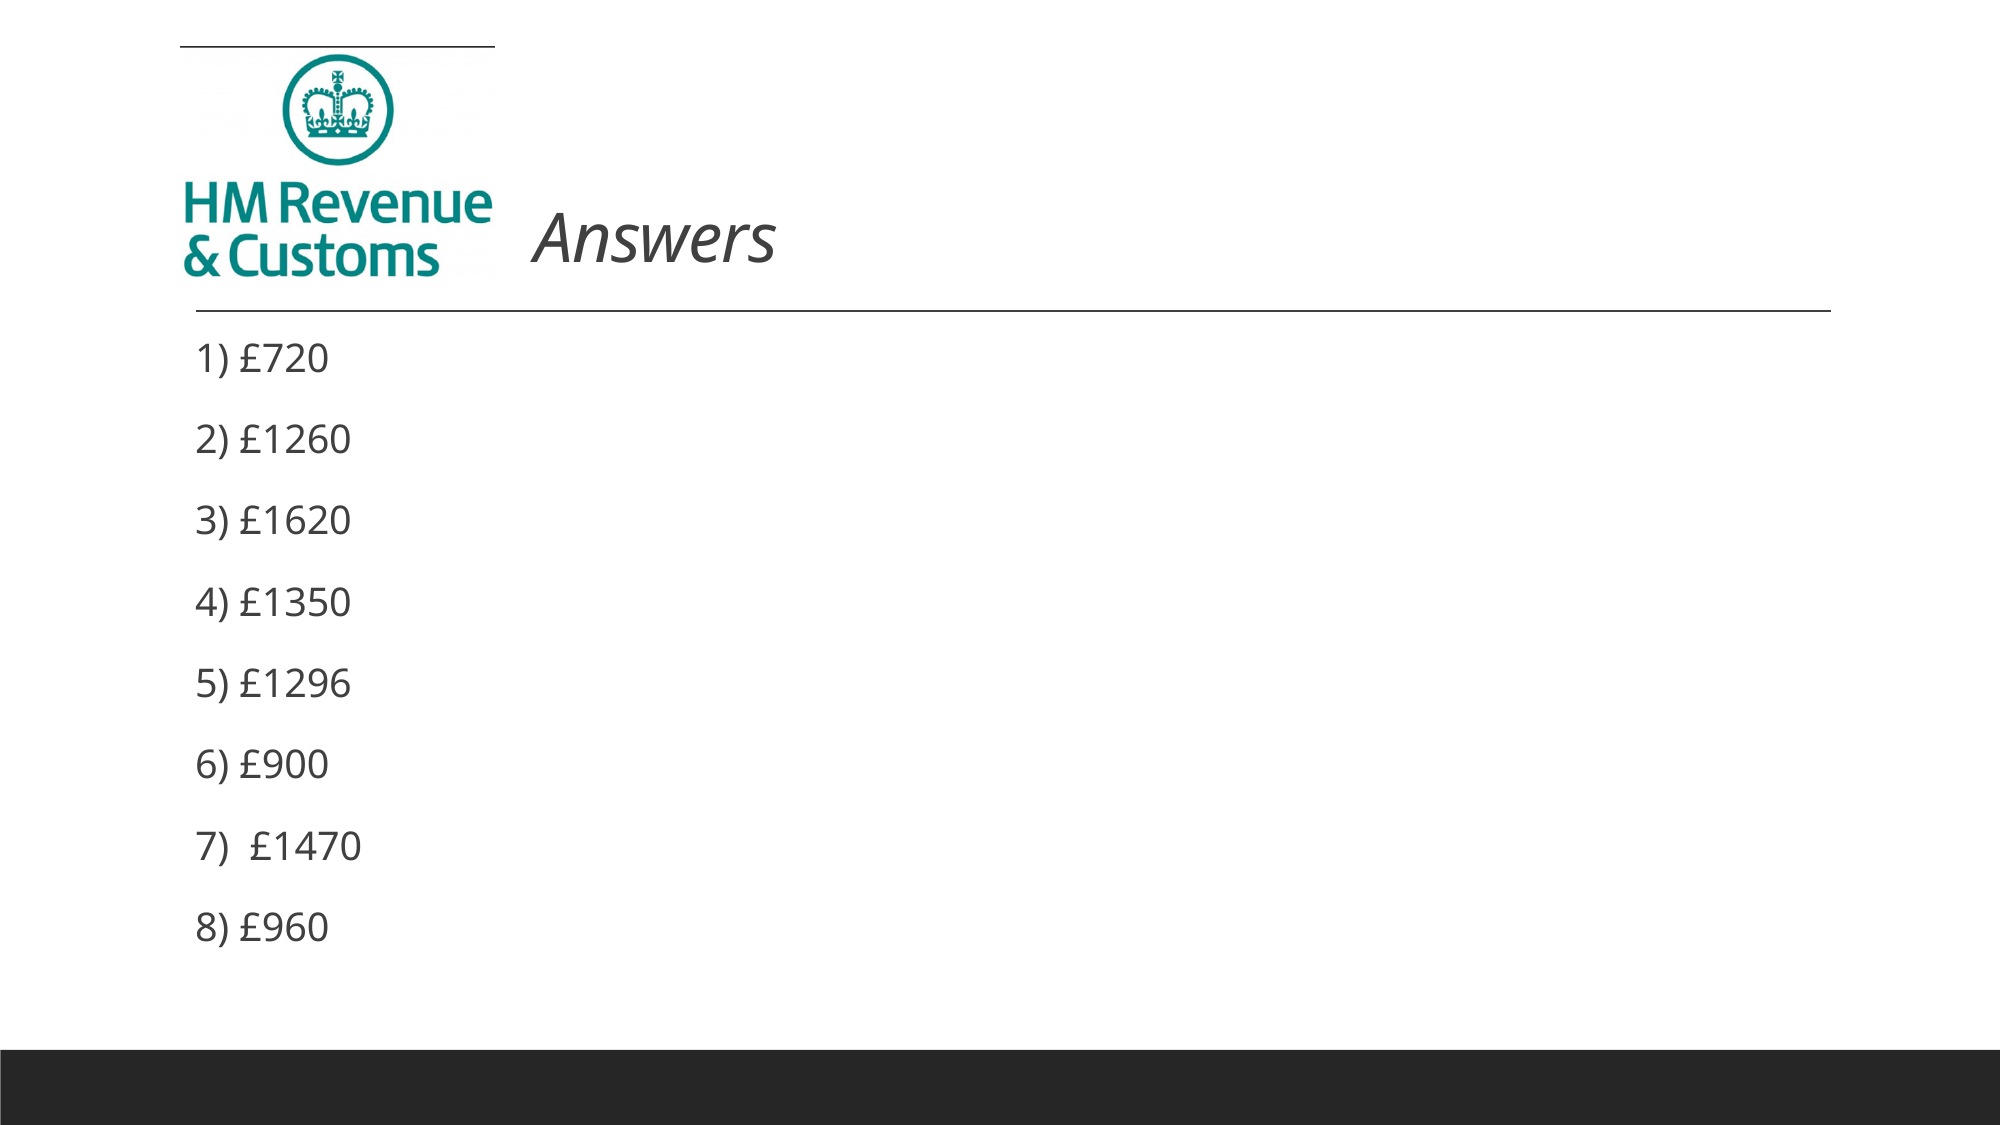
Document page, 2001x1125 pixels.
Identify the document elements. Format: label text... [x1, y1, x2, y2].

title Answers [519, 47, 1830, 285]
picture [179, 46, 496, 282]
list 1) £720 2) £1260 3) £1620 4) £1350 5) £1296 6) £900 7) £1470 8) £960 [180, 320, 1830, 963]
